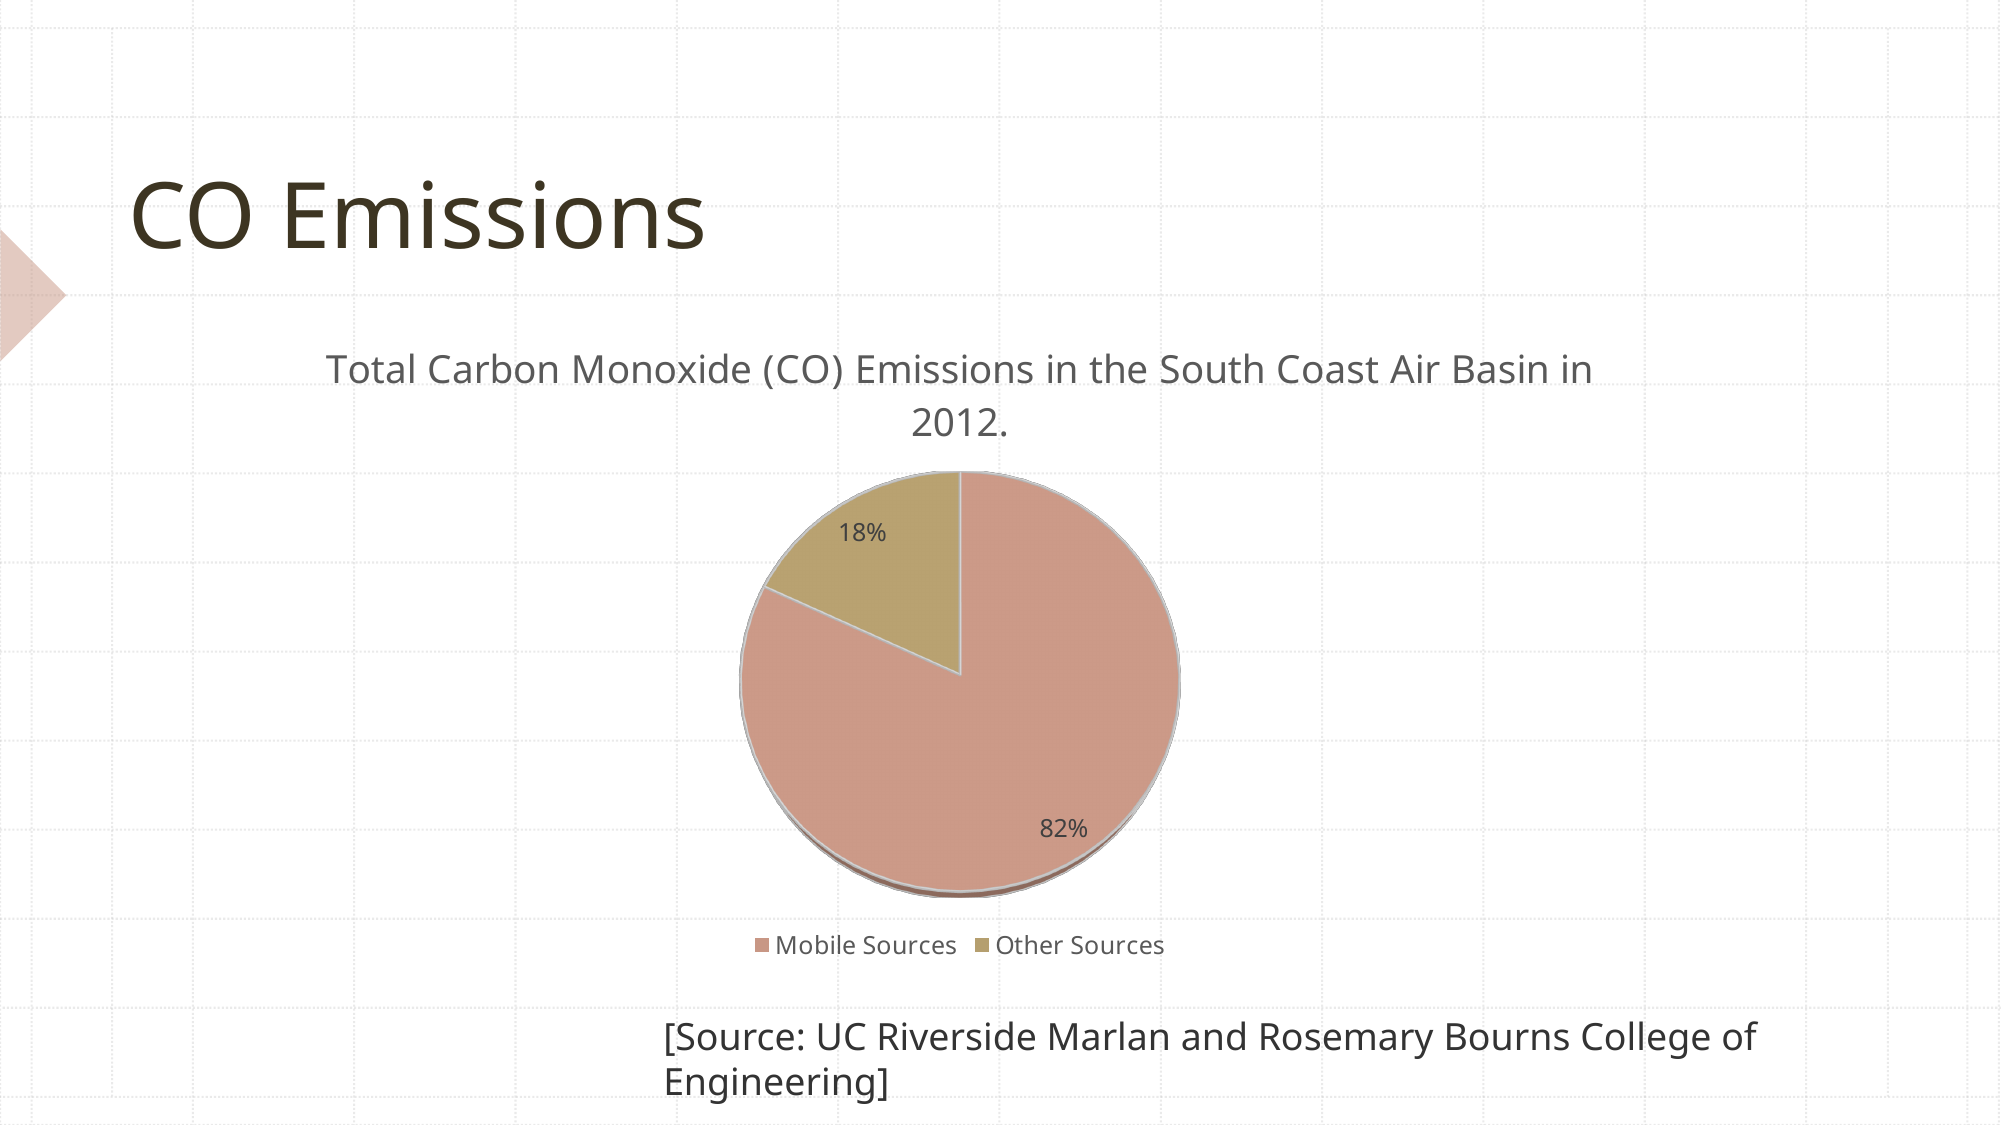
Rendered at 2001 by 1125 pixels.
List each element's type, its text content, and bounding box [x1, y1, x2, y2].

text_box [Source: UC Riverside Marlan and Rosemary Bourns College of Engineering] [648, 1005, 1927, 1111]
chart [113, 307, 1808, 969]
title CO Emissions [113, 38, 1808, 275]
